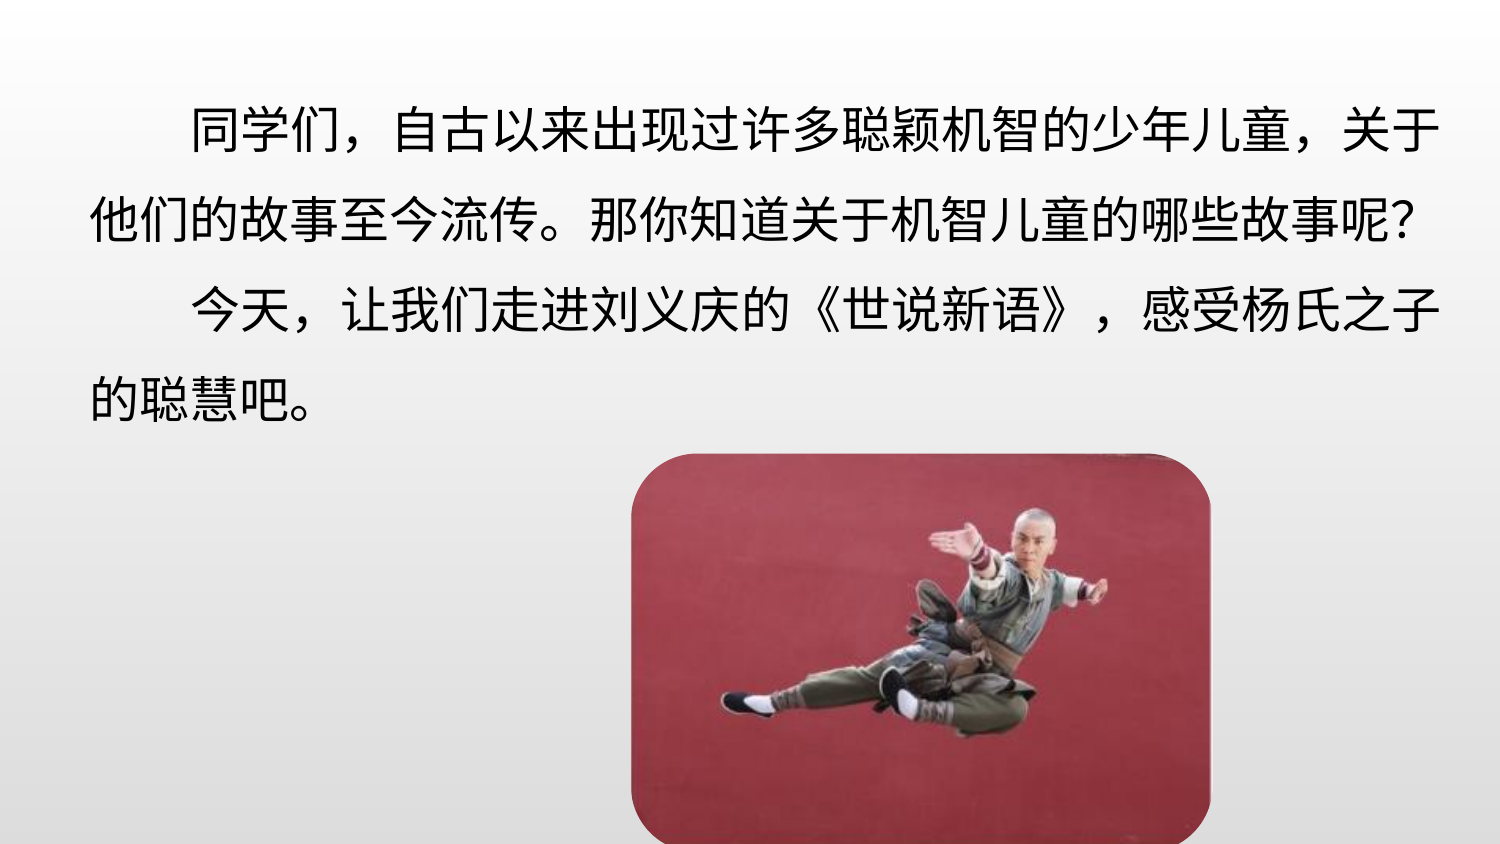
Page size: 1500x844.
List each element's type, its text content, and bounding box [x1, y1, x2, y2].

picture [630, 453, 1213, 844]
subtitle 同学们，自古以来出现过许多聪颖机智的少年儿童，关于他们的故事至今流传。那你知道关于机智儿童的哪些故事呢？ 今天，让我们走进刘义庆的《世说新语》，感受杨氏之子的聪慧吧。 [33, 68, 1465, 314]
